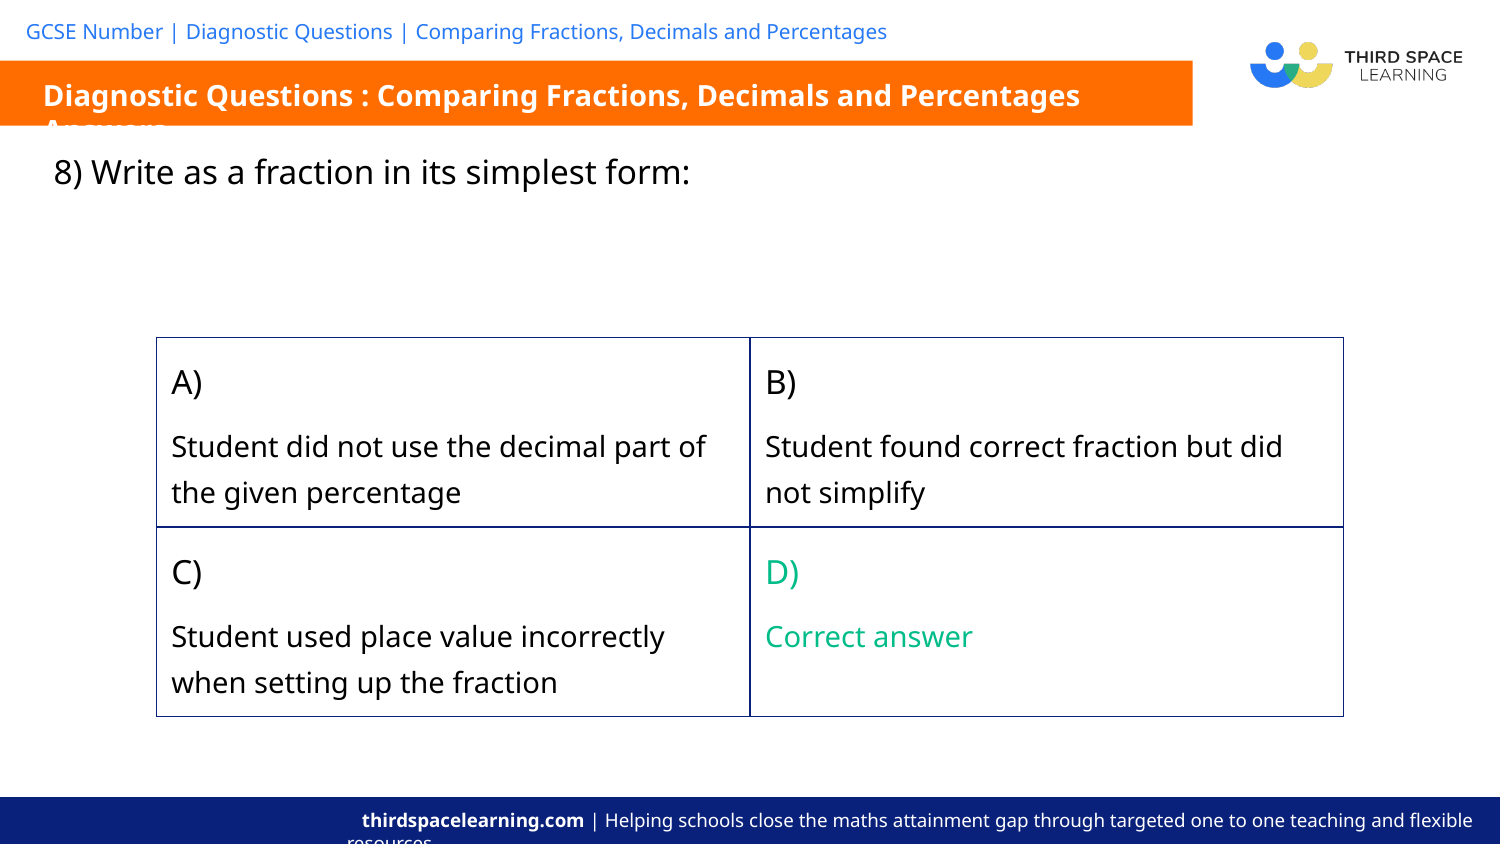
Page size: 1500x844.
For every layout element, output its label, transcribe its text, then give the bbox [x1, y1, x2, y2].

text_box Diagnostic Questions : Comparing Fractions, Decimals and Percentages Answers [27, 61, 1196, 162]
picture [1250, 33, 1465, 99]
